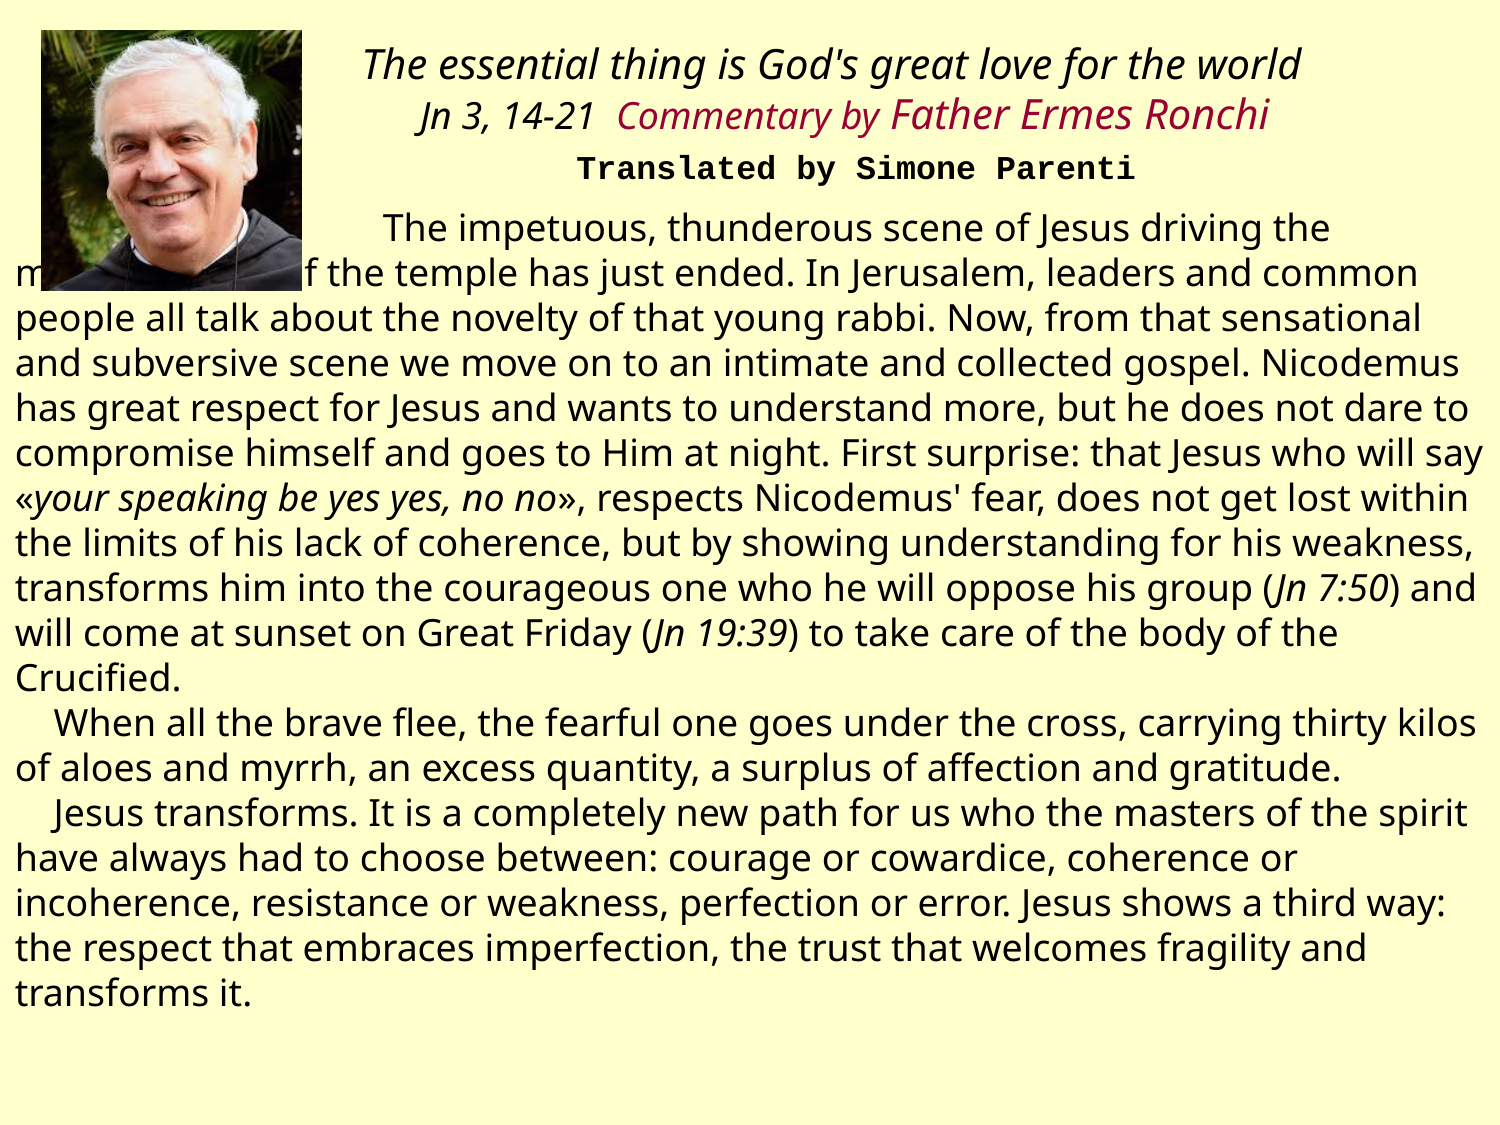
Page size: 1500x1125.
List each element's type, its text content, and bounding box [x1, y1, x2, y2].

text_box The essential thing is God's great love for the world Jn 3, 14-21 Commentary by Father Ermes Ronchi Translated by Simone Parenti [346, 30, 1500, 196]
picture [41, 30, 302, 291]
text_box The impetuous, thunderous scene of Jesus driving the merchants out of the temple has just ended. In Jerusalem, leaders and common people all talk about the novelty of that young rabbi. Now, from that sensational and subversive scene we move on to an intimate and collected gospel. Nicodemus has great respect for Jesus and wants to understand more, but he does not dare to compromise himself and goes to Him at night. First surprise: that Jesus who will say «your speaking be yes yes, no no», respects Nicodemus' fear, does not get lost within the limits of his lack of coherence, but by showing understanding for his weakness, transforms him into the courageous one who he will oppose his group (Jn 7:50) and will come at sunset on Great Friday (Jn 19:39) to take care of the body of the Crucified. When all the brave flee, the fearful one goes under the cross, carrying thirty kilos of aloes and myrrh, an excess quantity, a surplus of affection and gratitude. Jesus transforms. It is a completely new path for us who the masters of the spirit have always had to choose between: courage or cowardice, coherence or incoherence, resistance or weakness, perfection or error. Jesus shows a third way: the respect that embraces imperfection, the trust that welcomes fragility and transforms it. [0, 196, 1500, 1021]
